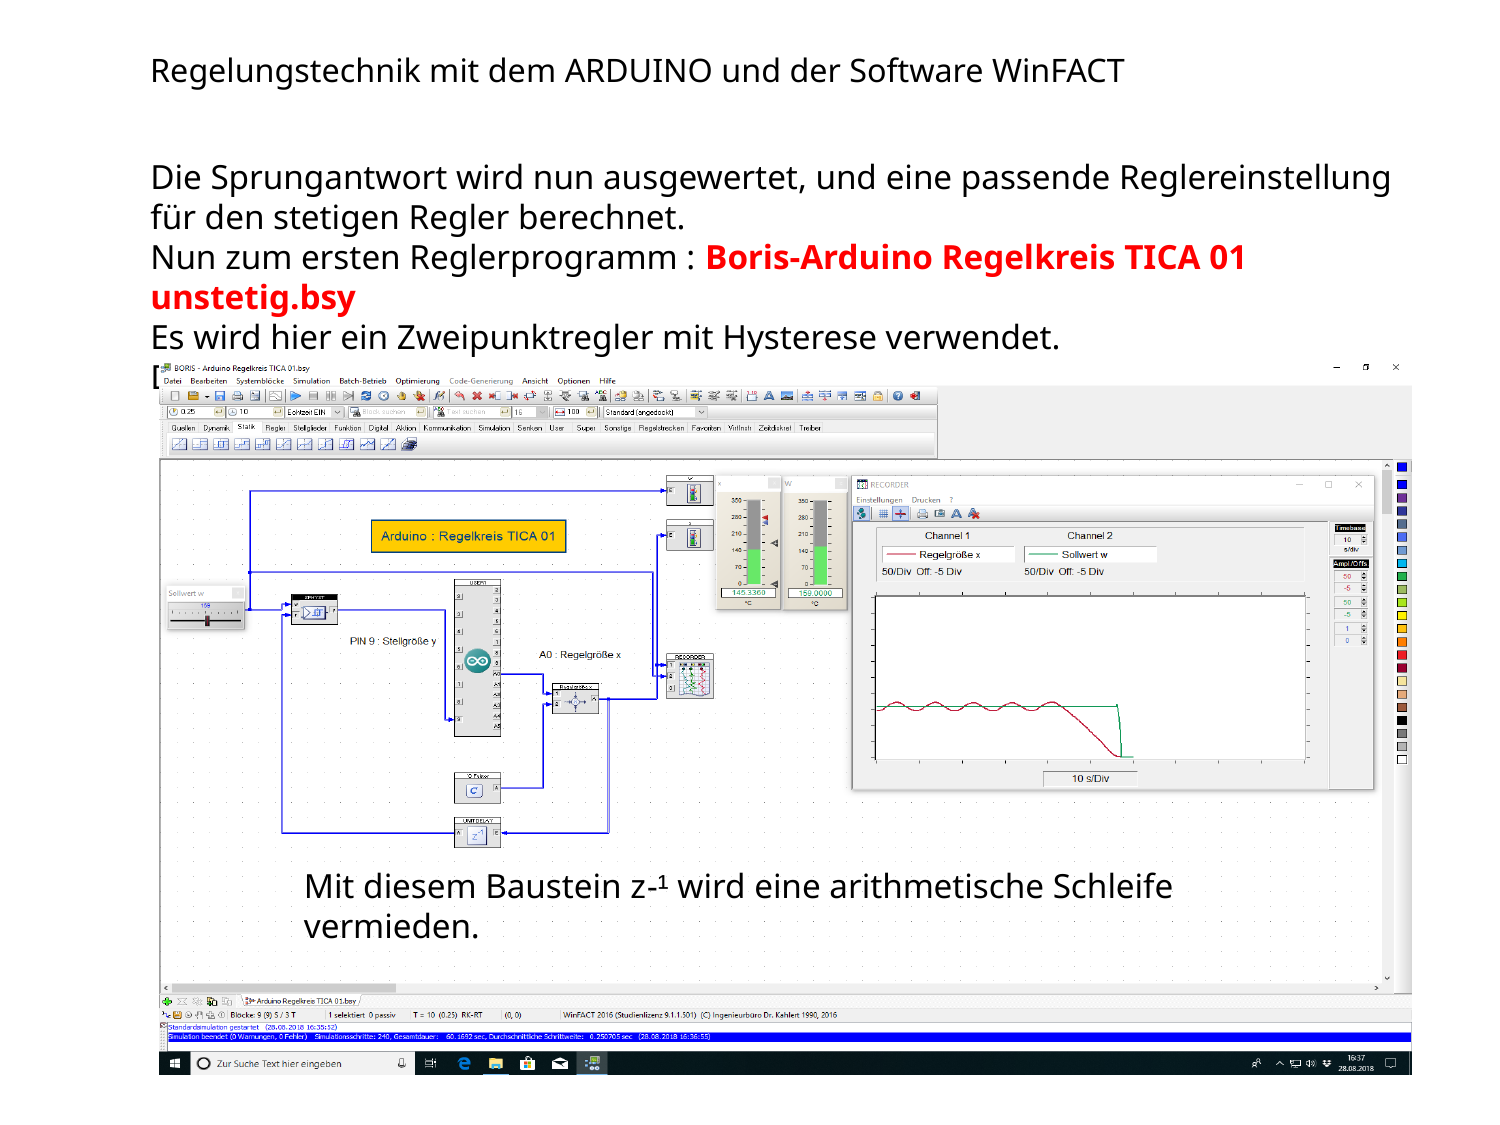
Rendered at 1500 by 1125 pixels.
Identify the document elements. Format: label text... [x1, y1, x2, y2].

text_box Die Sprungantwort wird nun ausgewertet, und eine passende Reglereinstellung für den stetigen Regler berechnet. Nun zum ersten Reglerprogramm : Boris-Arduino Regelkreis TICA 01 unstetig.bsy Es wird hier ein Zweipunktregler mit Hysterese verwendet. Der Pin 9 wird hier als digitaler Ausgang konfiguriert. [135, 148, 1435, 444]
picture [159, 361, 1412, 1075]
text_box Regelungstechnik mit dem ARDUINO und der Software WinFACT [88, 42, 1187, 126]
